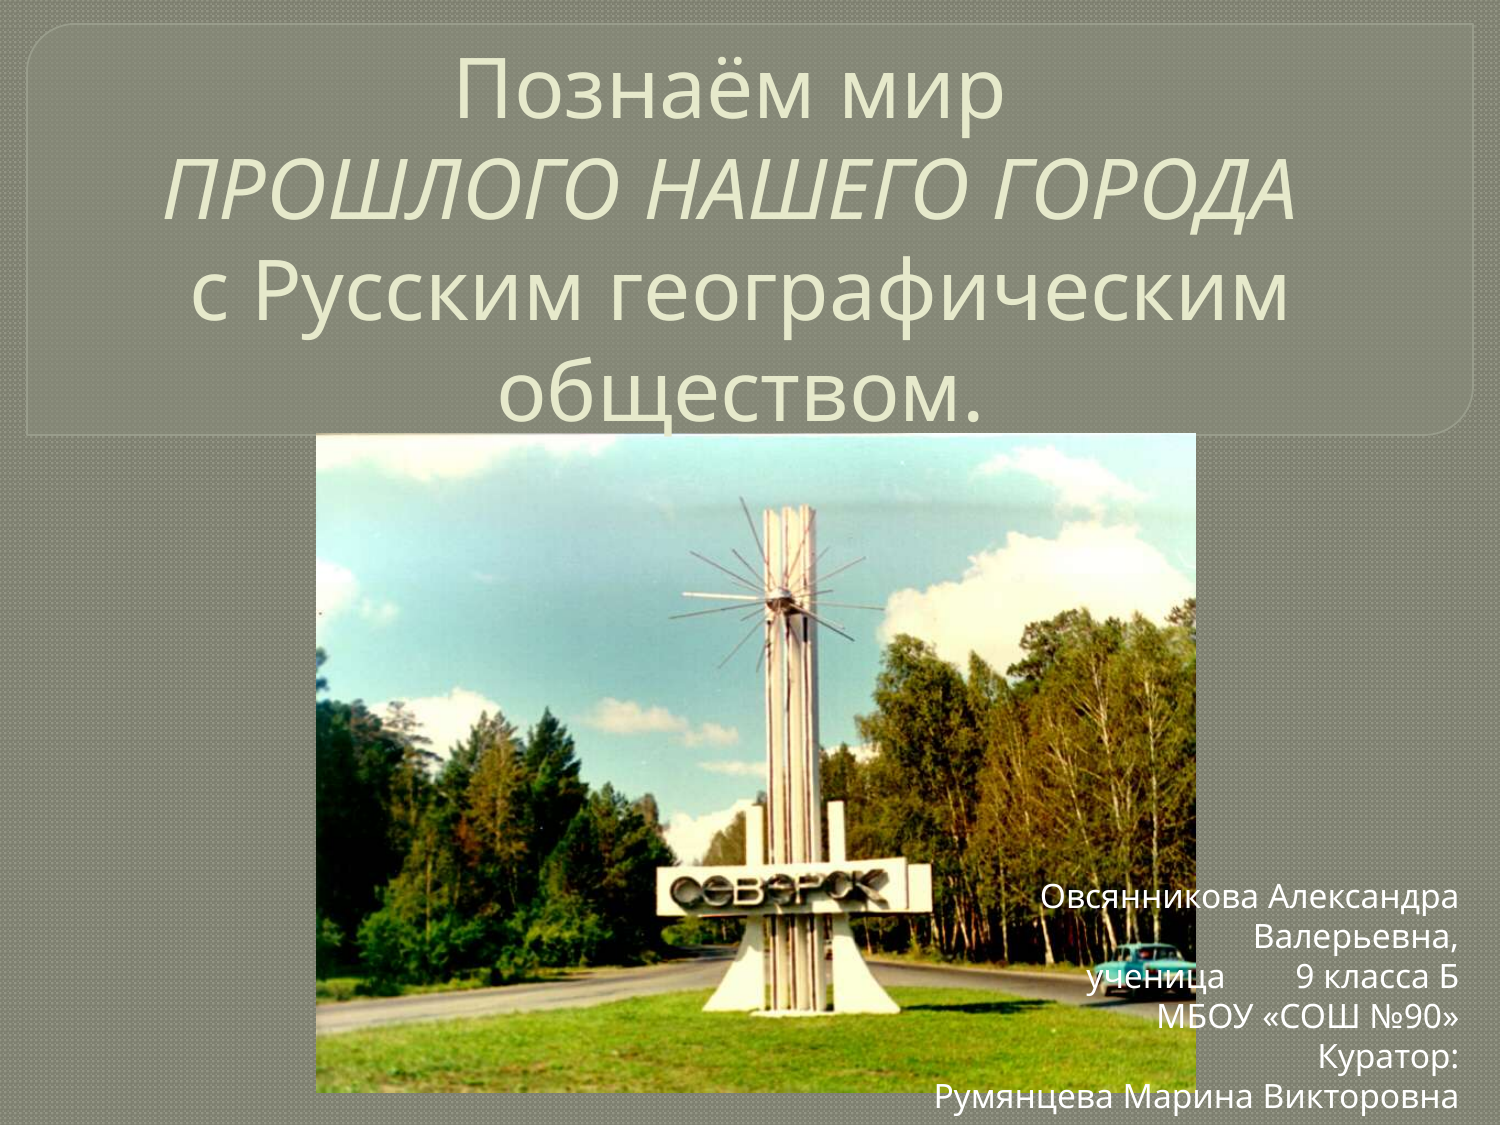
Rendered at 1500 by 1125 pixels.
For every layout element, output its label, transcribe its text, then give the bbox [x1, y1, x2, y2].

title Познаём мир ПРОШЛОГО НАШЕГО ГОРОДА с Русским географическим обществом. [35, 23, 1477, 446]
picture [316, 433, 1196, 1093]
subtitle Овсянникова Александра Валерьевна, ученица 9 класса Б МБОУ «СОШ №90» Куратор: Румянцева Марина Викторовна [855, 867, 1500, 1125]
